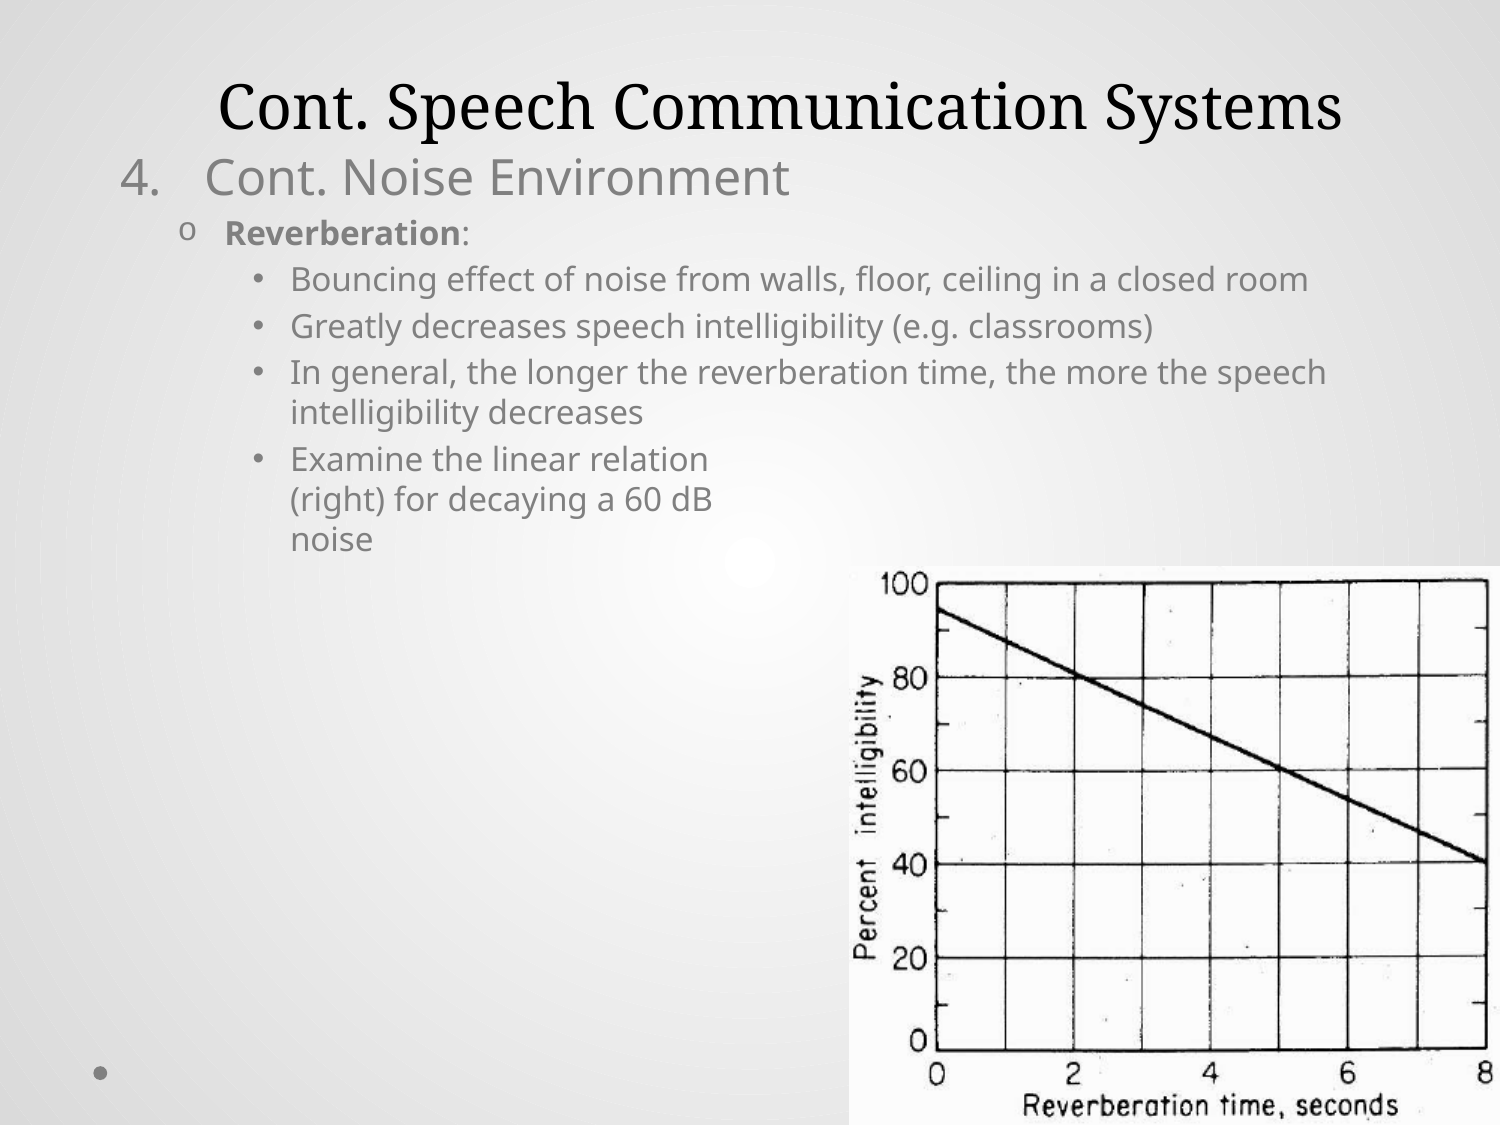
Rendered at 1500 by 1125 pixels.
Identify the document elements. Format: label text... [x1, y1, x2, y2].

list Cont. Noise Environment Reverberation: Bouncing effect of noise from walls, floor, ceiling in a closed room Greatly decreases speech intelligibility (e.g. classrooms) In general, the longer the reverberation time, the more the speech intelligibility decreases Examine the linear relation (right) for decaying a 60 dB noise [87, 137, 1463, 1113]
picture [849, 566, 1500, 1125]
title Cont. Speech Communication Systems [62, 50, 1500, 150]
